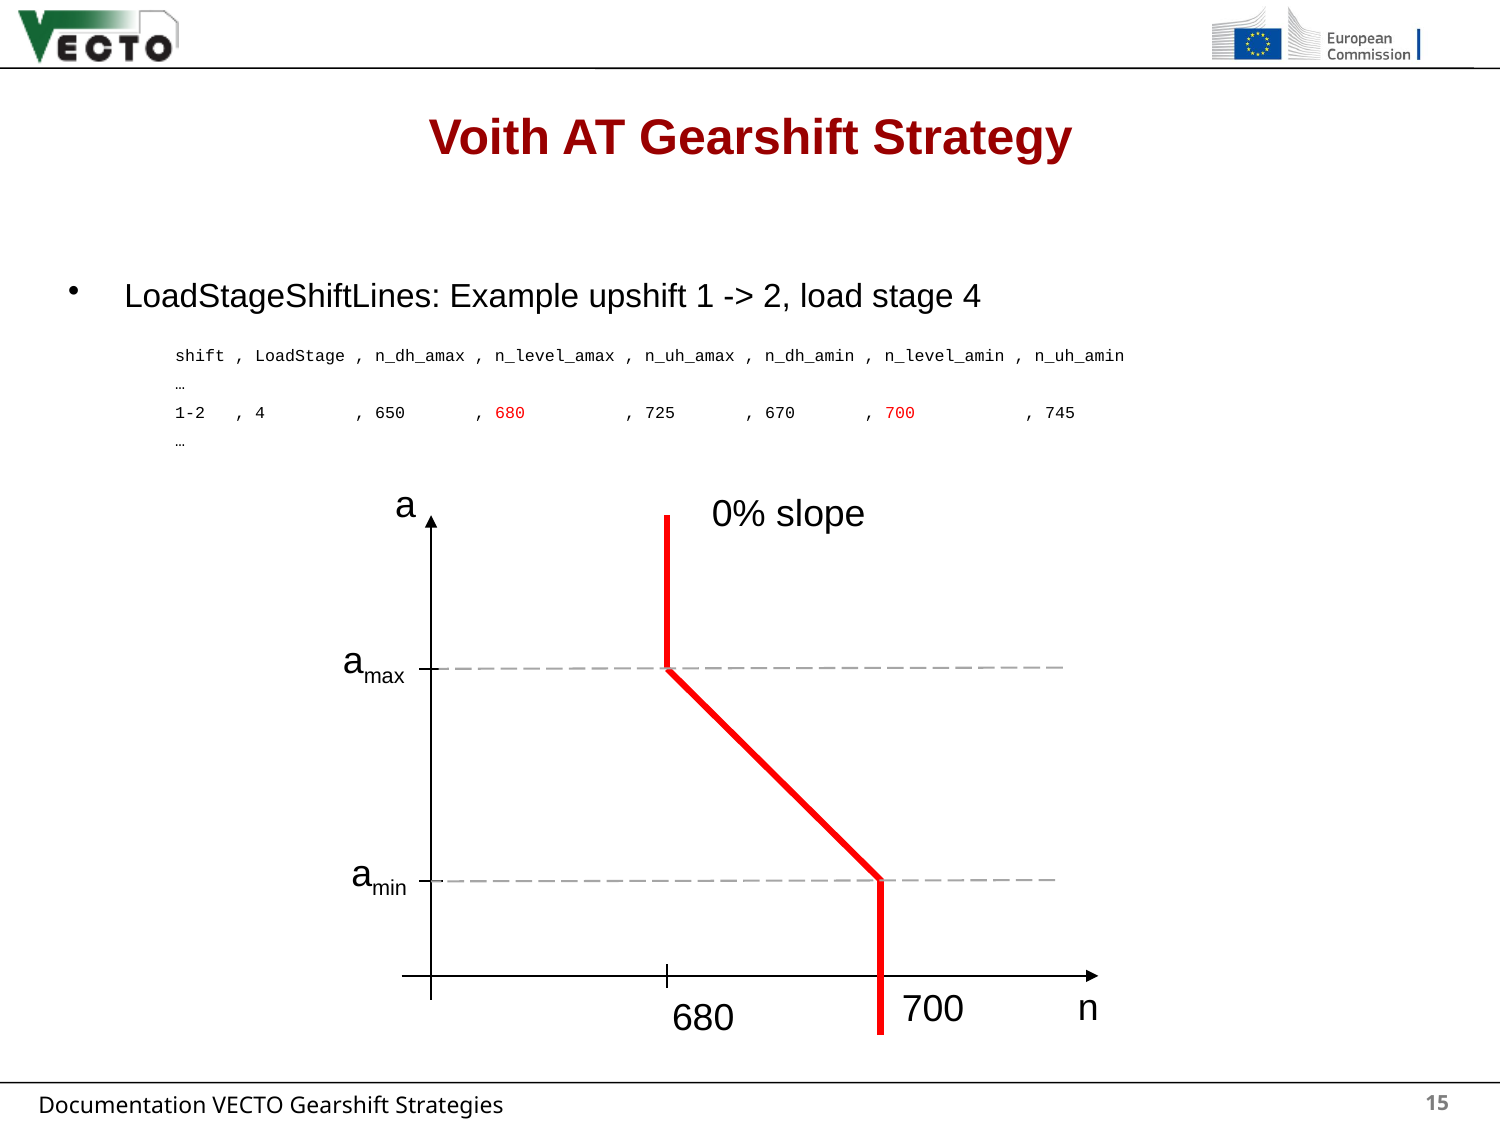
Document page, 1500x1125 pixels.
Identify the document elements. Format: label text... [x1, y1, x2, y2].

text_box shift , LoadStage , n_dh_amax , n_level_amax , n_uh_amax , n_dh_amin , n_level_amin , n_uh_amin … 1-2 , 4 , 650 , 680 , 725 , 670 , 700 , 745 … [160, 337, 1412, 458]
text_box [666, 677, 883, 878]
picture [17, 9, 179, 65]
picture [1212, 6, 1446, 64]
title Voith AT Gearshift Strategy [76, 78, 1425, 190]
list LoadStageShiftLines: Example upshift 1 -> 2, load stage 4 [53, 267, 1471, 457]
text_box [324, 472, 1115, 1047]
